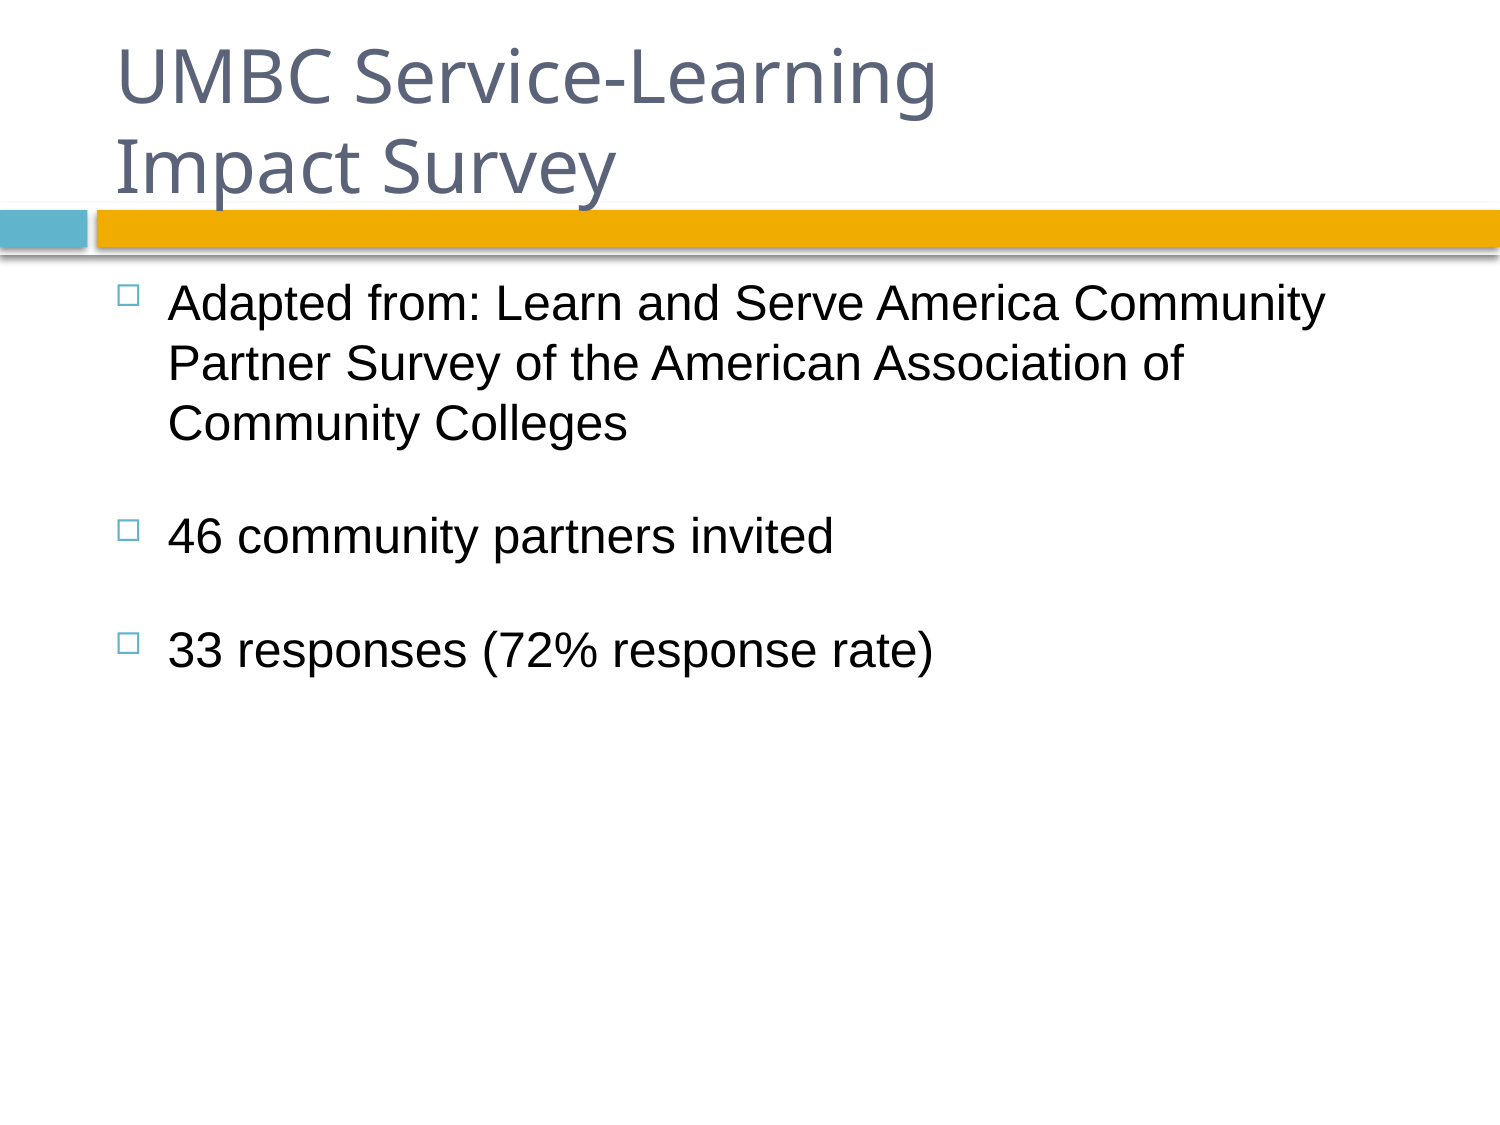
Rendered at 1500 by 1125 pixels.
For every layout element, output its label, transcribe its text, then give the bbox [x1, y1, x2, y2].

title UMBC Service-Learning Impact Survey [100, 37, 1438, 200]
list Adapted from: Learn and Serve America Community Partner Survey of the American Association of Community Colleges 46 community partners invited 33 responses (72% response rate) [100, 262, 1438, 1000]
